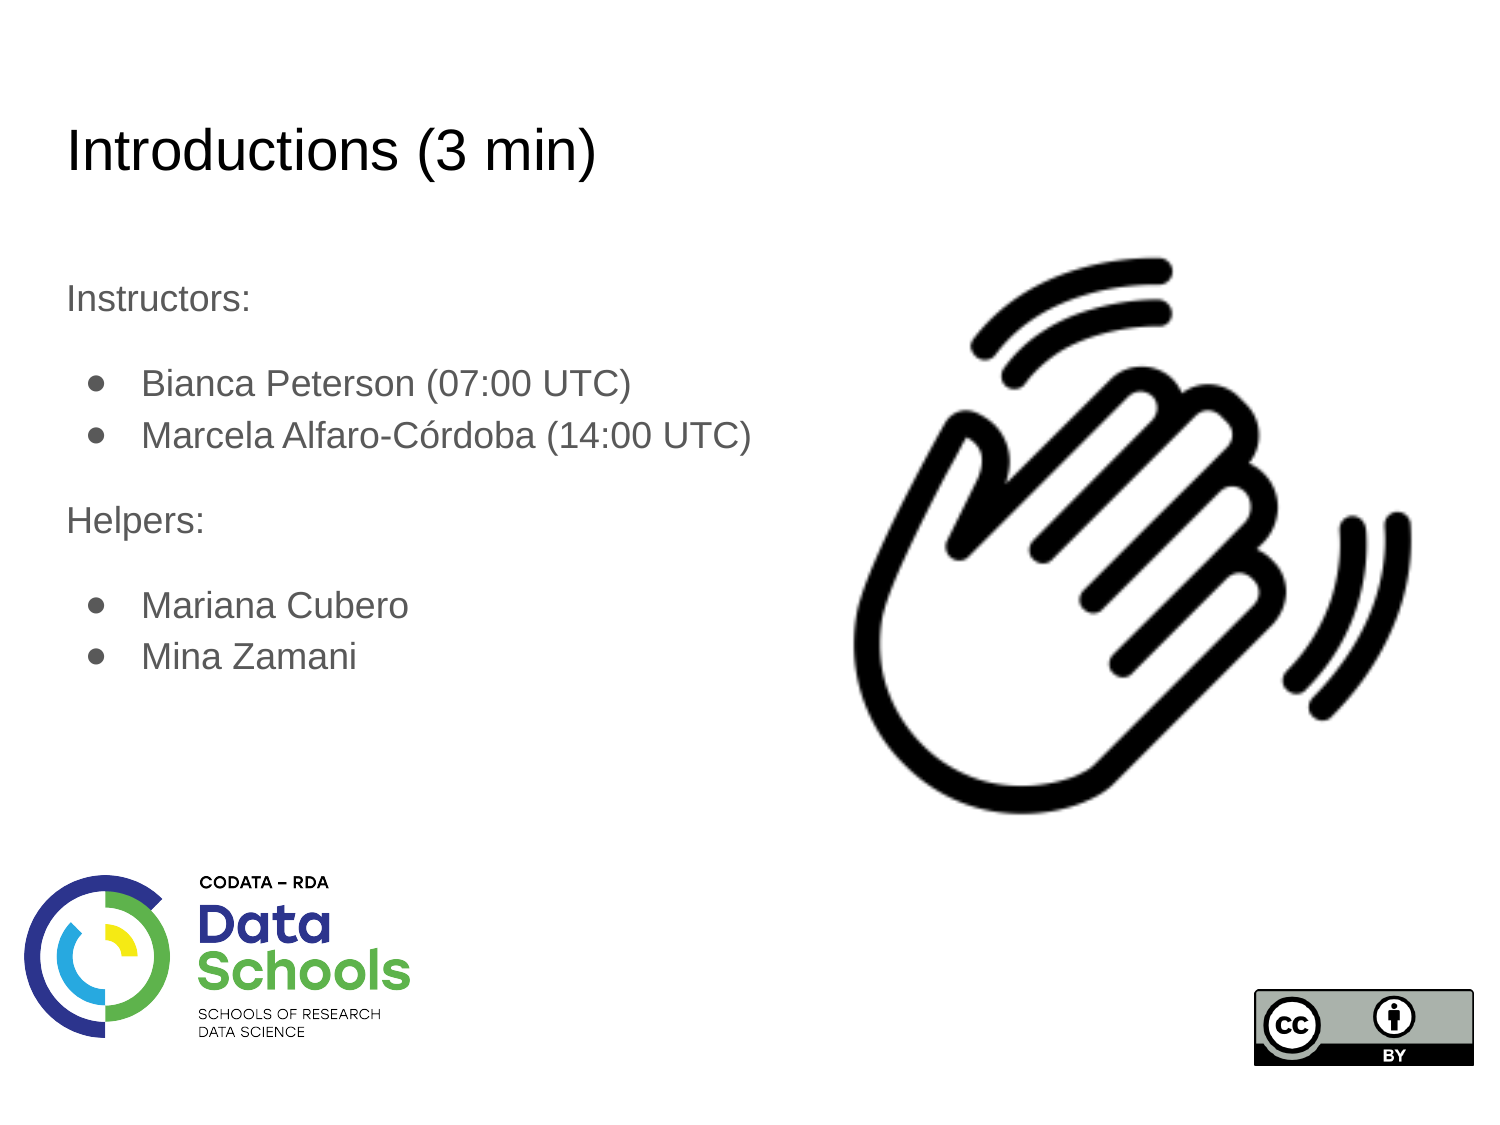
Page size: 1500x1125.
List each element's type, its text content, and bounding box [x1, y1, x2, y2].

picture [1254, 988, 1474, 1066]
list Instructors: Bianca Peterson (07:00 UTC) Marcela Alfaro-Córdoba (14:00 UTC) Helpers: Mariana Cubero Mina Zamani [51, 252, 846, 821]
picture [24, 875, 411, 1038]
title Introductions (3 min) [51, 97, 1449, 223]
picture [848, 251, 1418, 821]
